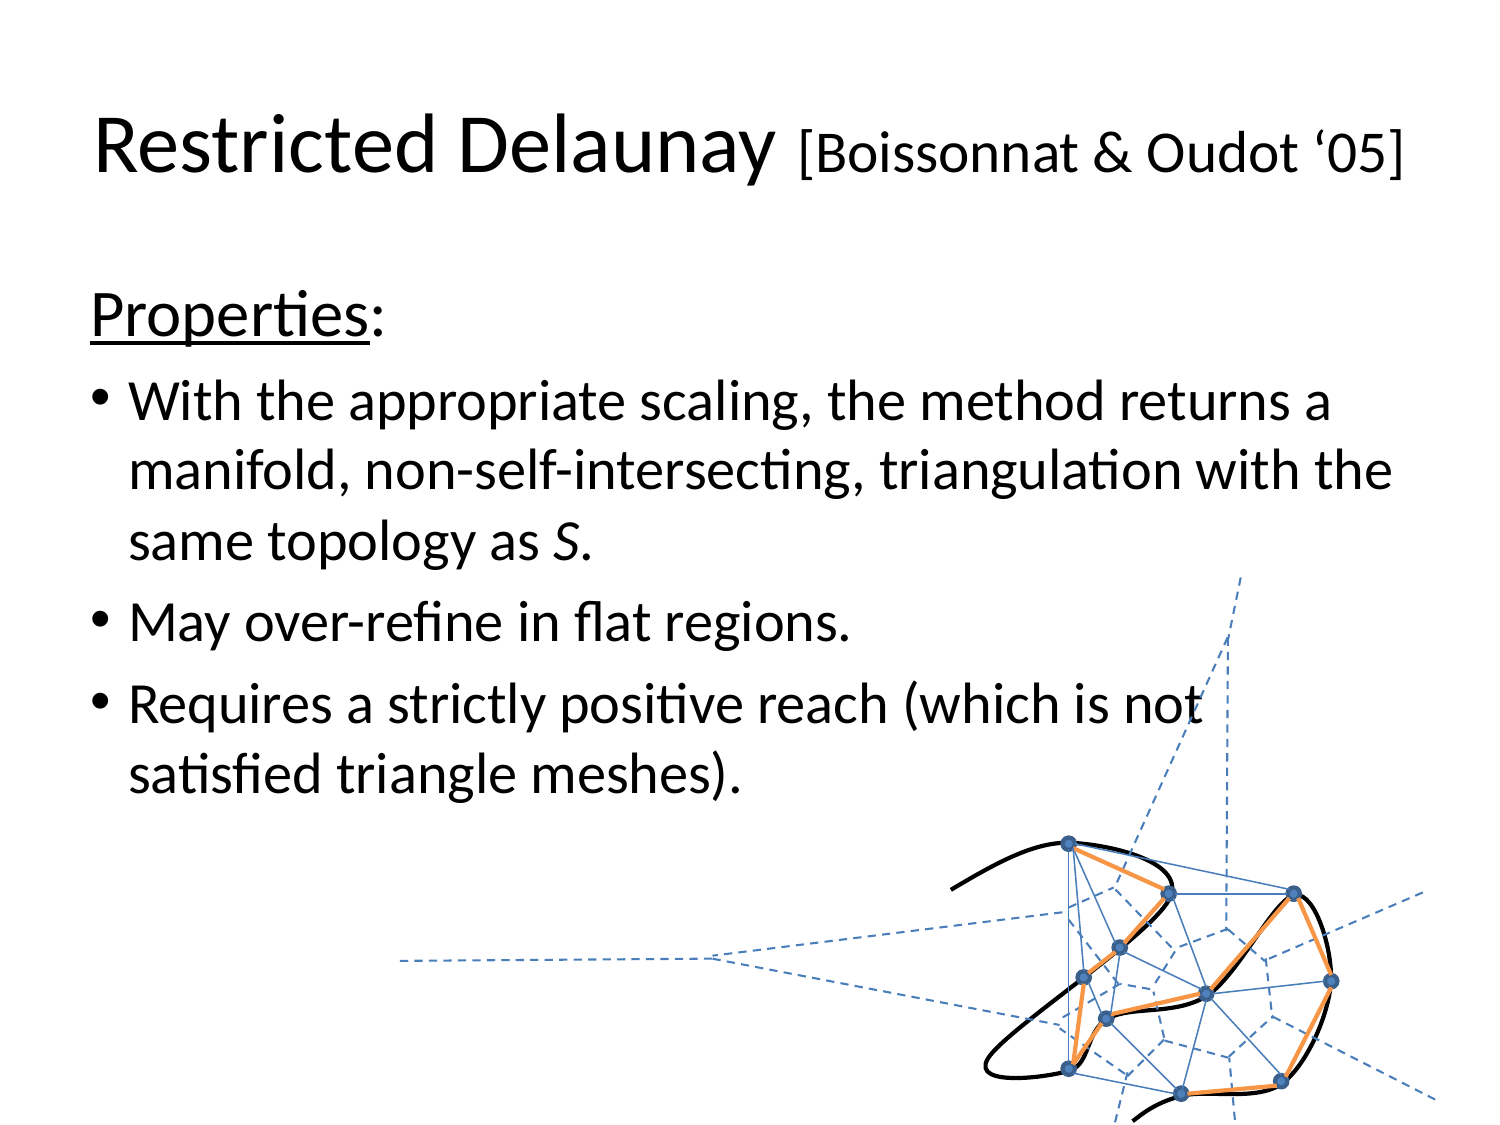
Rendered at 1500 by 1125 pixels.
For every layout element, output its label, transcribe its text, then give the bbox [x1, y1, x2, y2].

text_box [1062, 837, 1338, 1101]
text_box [399, 577, 1437, 1125]
list Properties: With the appropriate scaling, the method returns a manifold, non-self-intersecting, triangulation with the same topology as S. May over-refine in flat regions. Requires a strictly positive reach (which is not satisfied triangle meshes). [75, 262, 1425, 1125]
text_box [1068, 843, 1332, 1095]
title Restricted Delaunay [Boissonnat & Oudot ‘05] [75, 45, 1425, 233]
